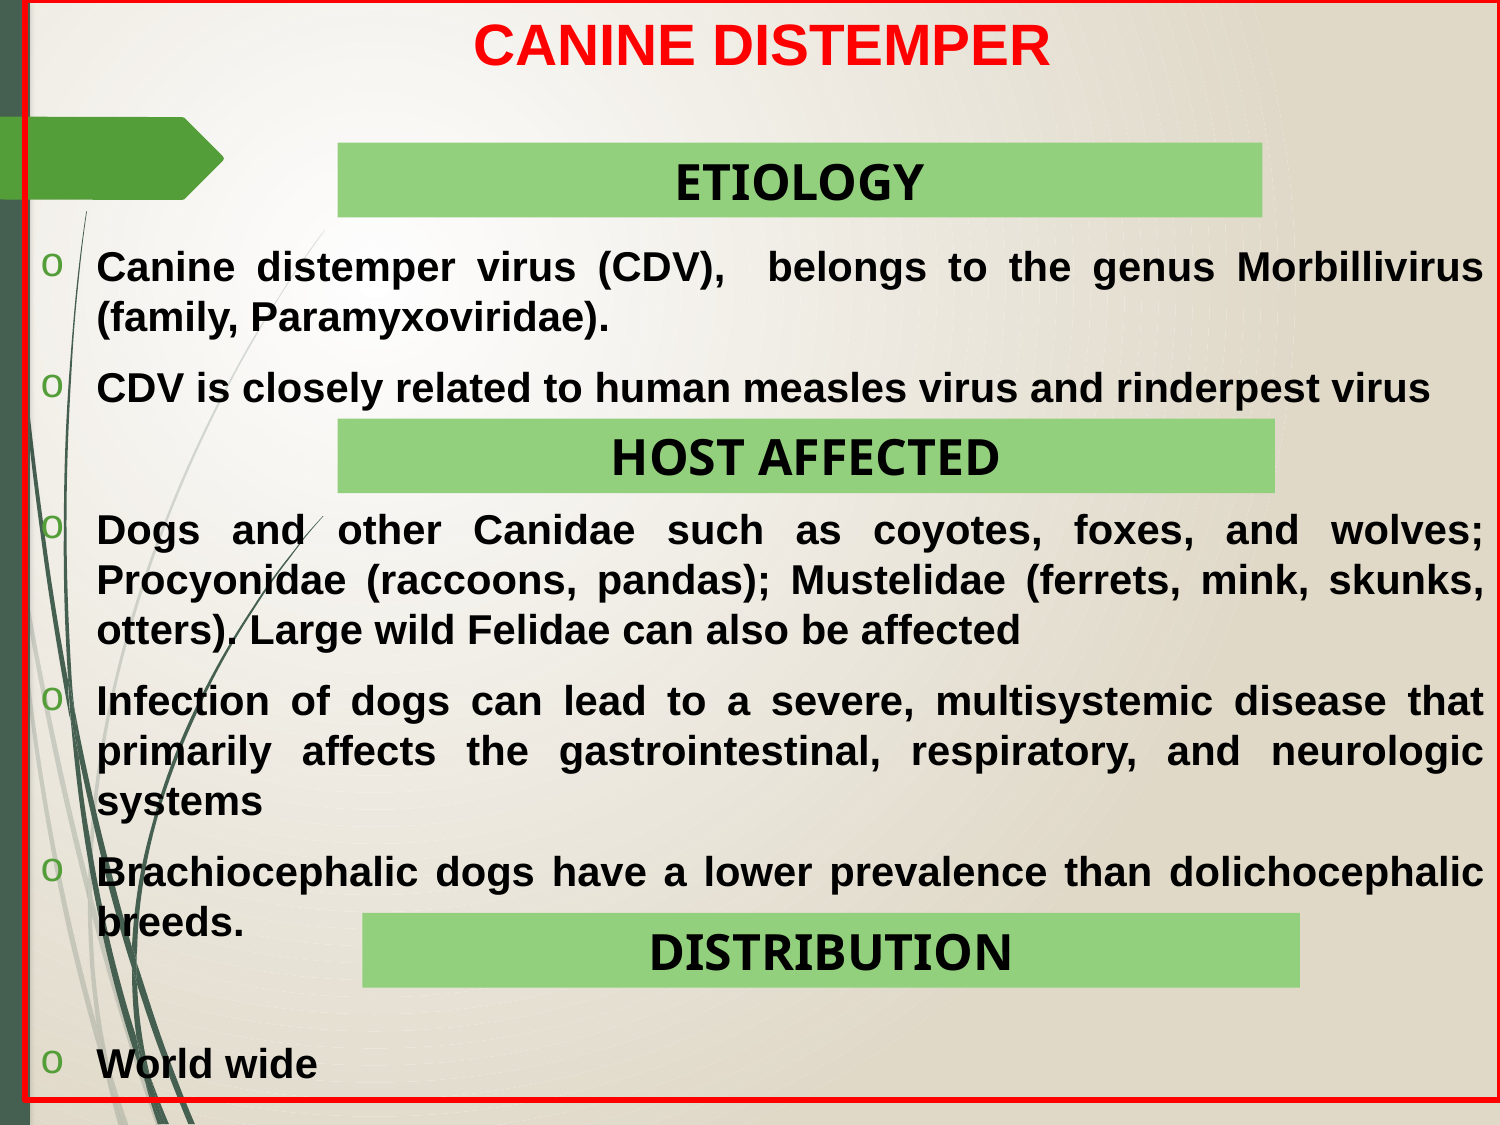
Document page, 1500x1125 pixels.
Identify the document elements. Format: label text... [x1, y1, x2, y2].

text_box HOST AFFECTED [337, 418, 1275, 494]
text_box ETIOLOGY [337, 142, 1263, 218]
list CANINE DISTEMPER Canine distemper virus (CDV), belongs to the genus Morbillivirus (family, Paramyxoviridae). CDV is closely related to human measles virus and rinderpest virus Dogs and other Canidae such as coyotes, foxes, and wolves; Procyonidae (raccoons, pandas); Mustelidae (ferrets, mink, skunks, otters). Large wild Felidae can also be affected Infection of dogs can lead to a severe, multisystemic disease that primarily affects the gastrointestinal, respiratory, and neurologic systems Brachiocephalic dogs have a lower prevalence than dolichocephalic breeds. World wide [24, 0, 1500, 1100]
text_box DISTRIBUTION [362, 912, 1300, 988]
